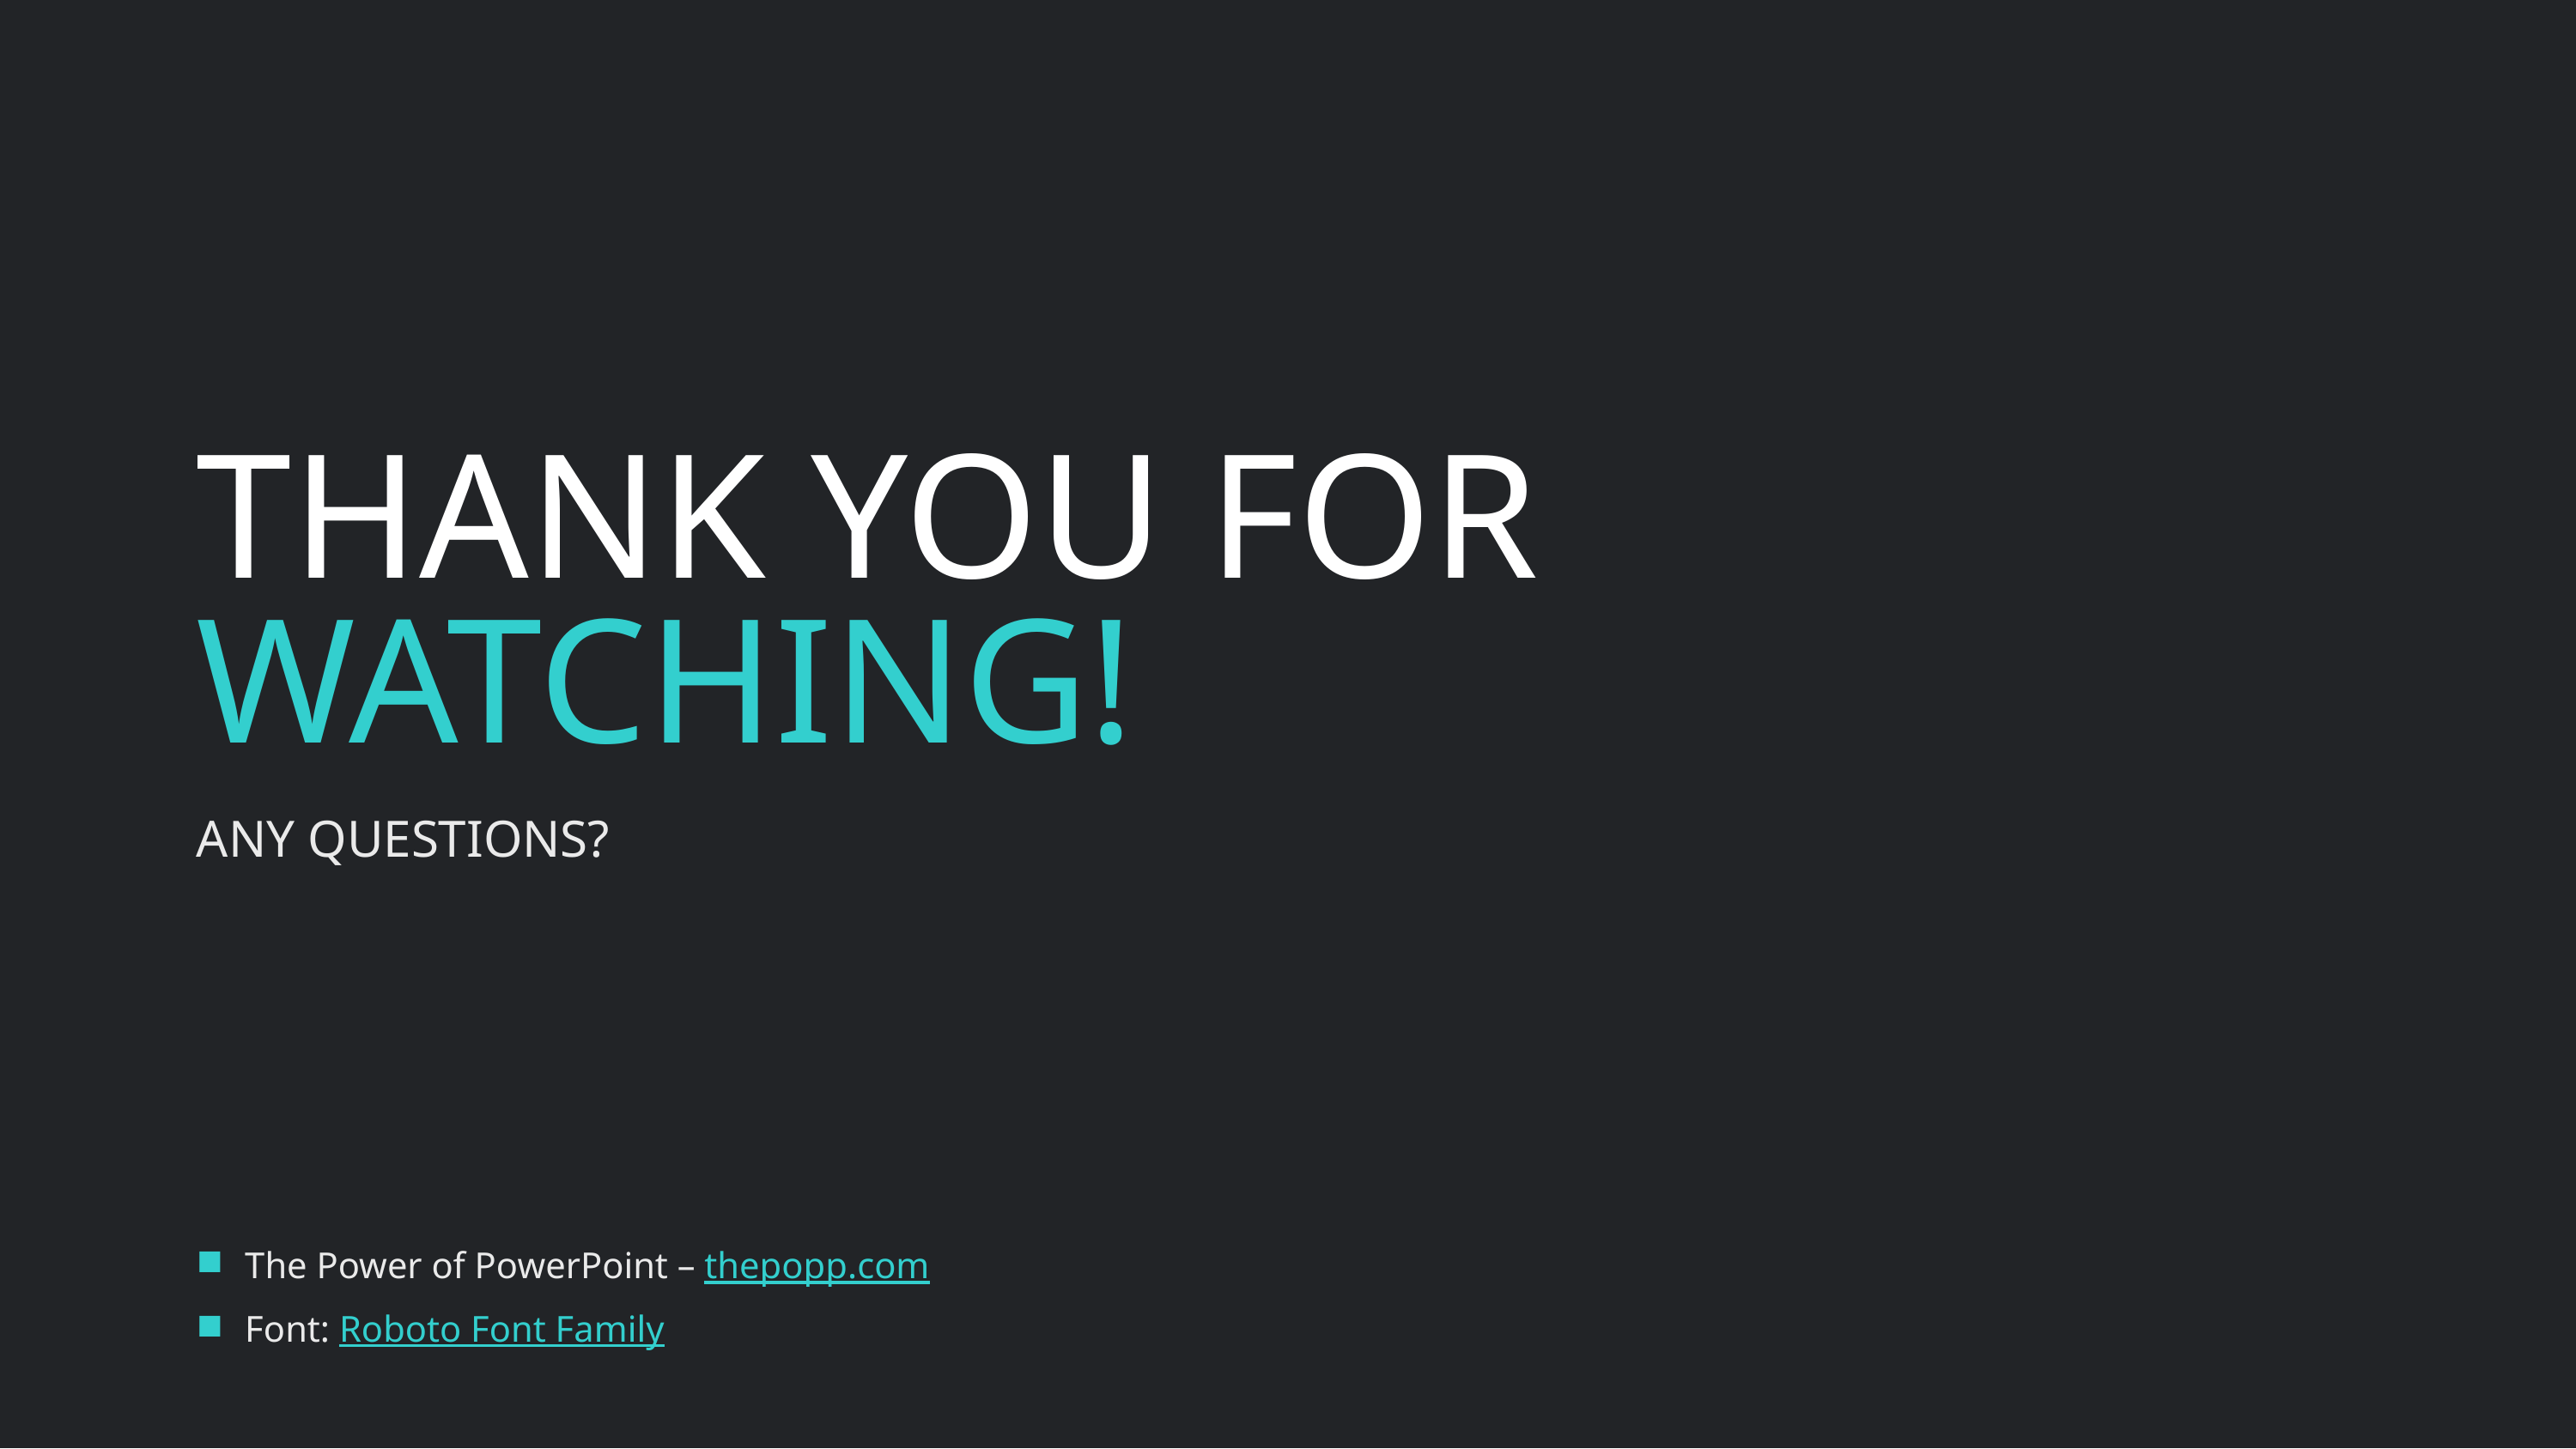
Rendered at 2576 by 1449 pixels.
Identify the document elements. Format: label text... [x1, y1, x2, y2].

title THANK YOU FOR WATCHING! [183, 102, 2392, 782]
list ANY QUESTIONS? [183, 782, 2392, 892]
list The Power of PowerPoint – thepopp.com Font: Roboto Font Family [183, 1081, 1319, 1361]
